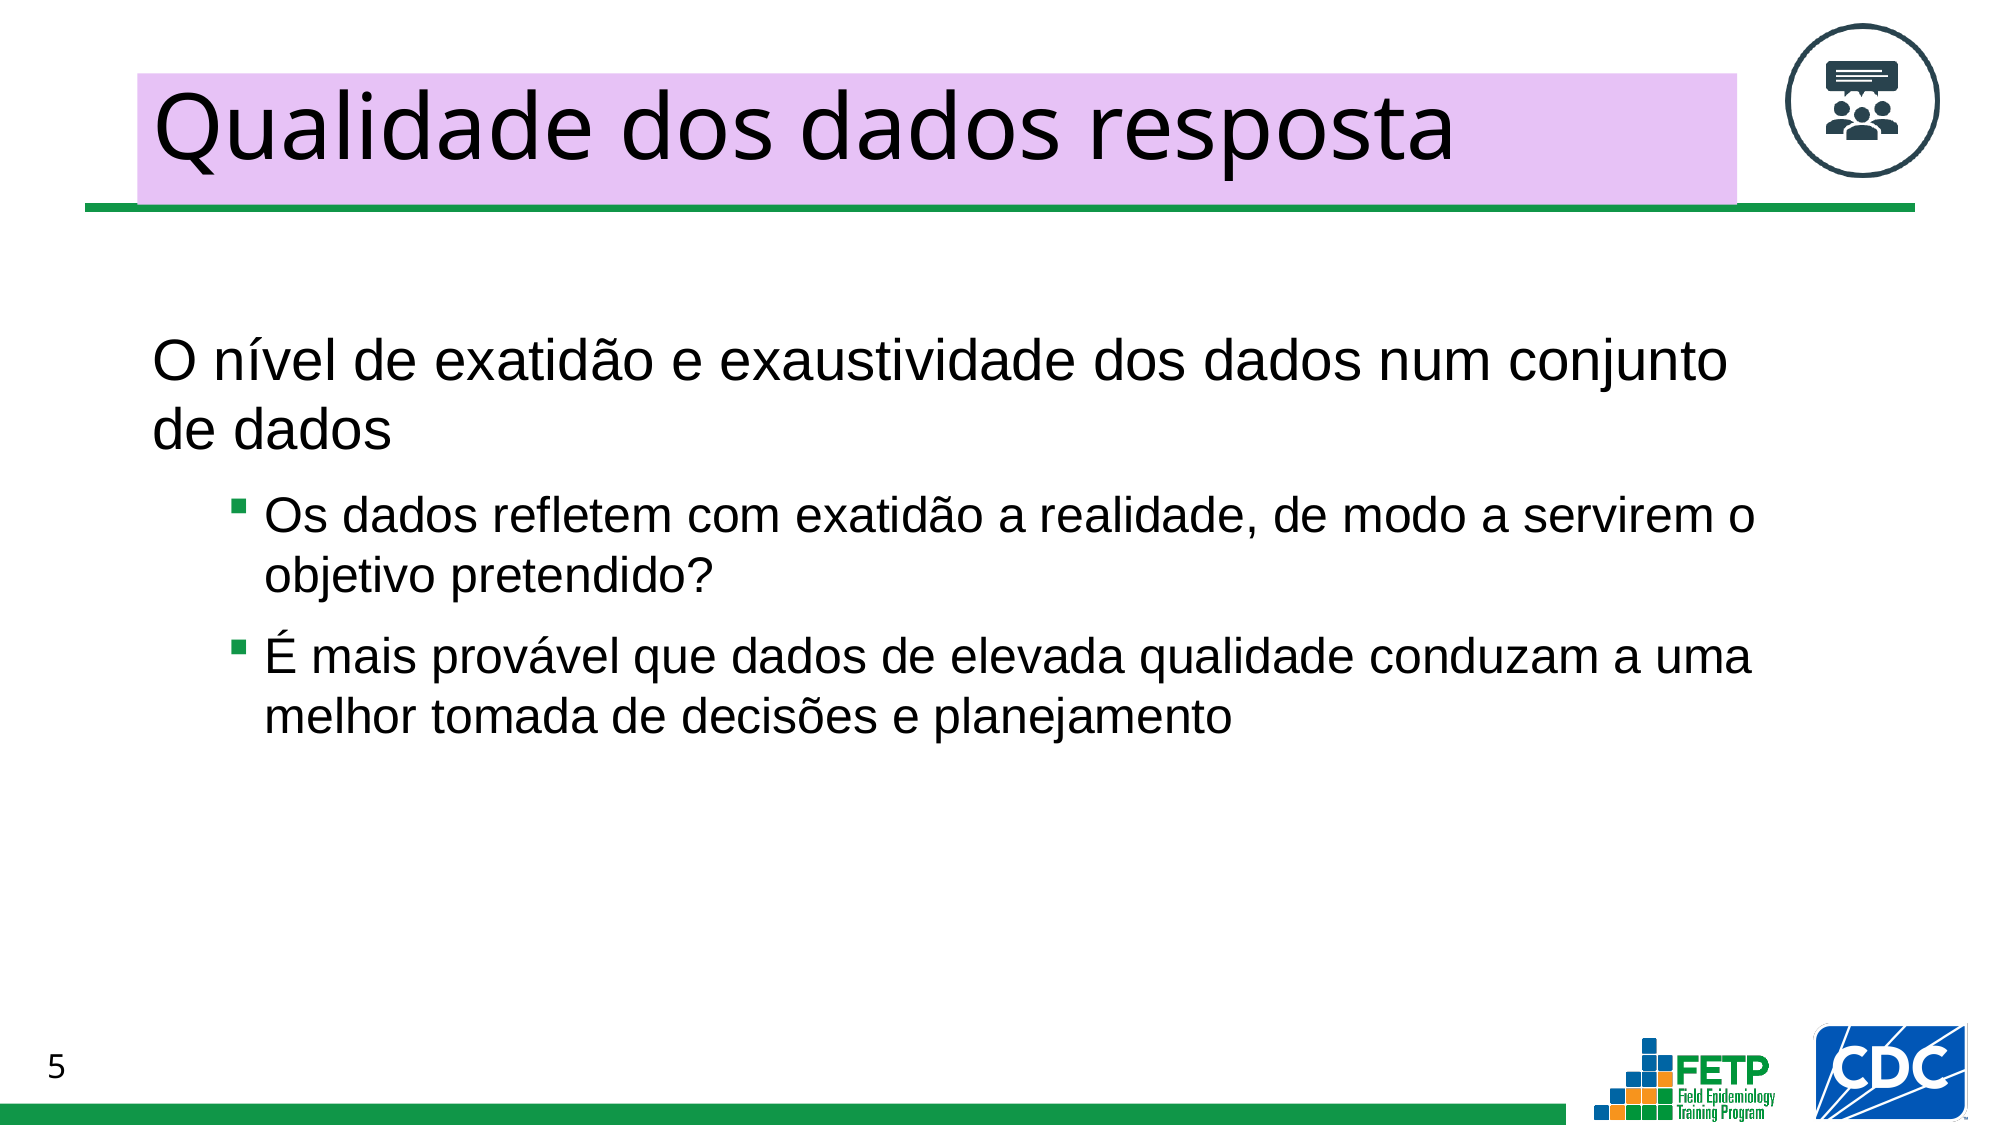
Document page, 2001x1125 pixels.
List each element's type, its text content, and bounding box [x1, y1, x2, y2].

title Qualidade dos dados resposta [137, 73, 1738, 205]
picture [1785, 23, 1940, 178]
picture [1594, 1038, 1775, 1122]
picture [1813, 1023, 1968, 1122]
list O nível de exatidão e exaustividade dos dados num conjunto de dados Os dados refletem com exatidão a realidade, de modo a servirem o objetivo pretendido? É mais provável que dados de elevada qualidade conduzam a uma melhor tomada de decisões e planejamento [137, 242, 1863, 1004]
